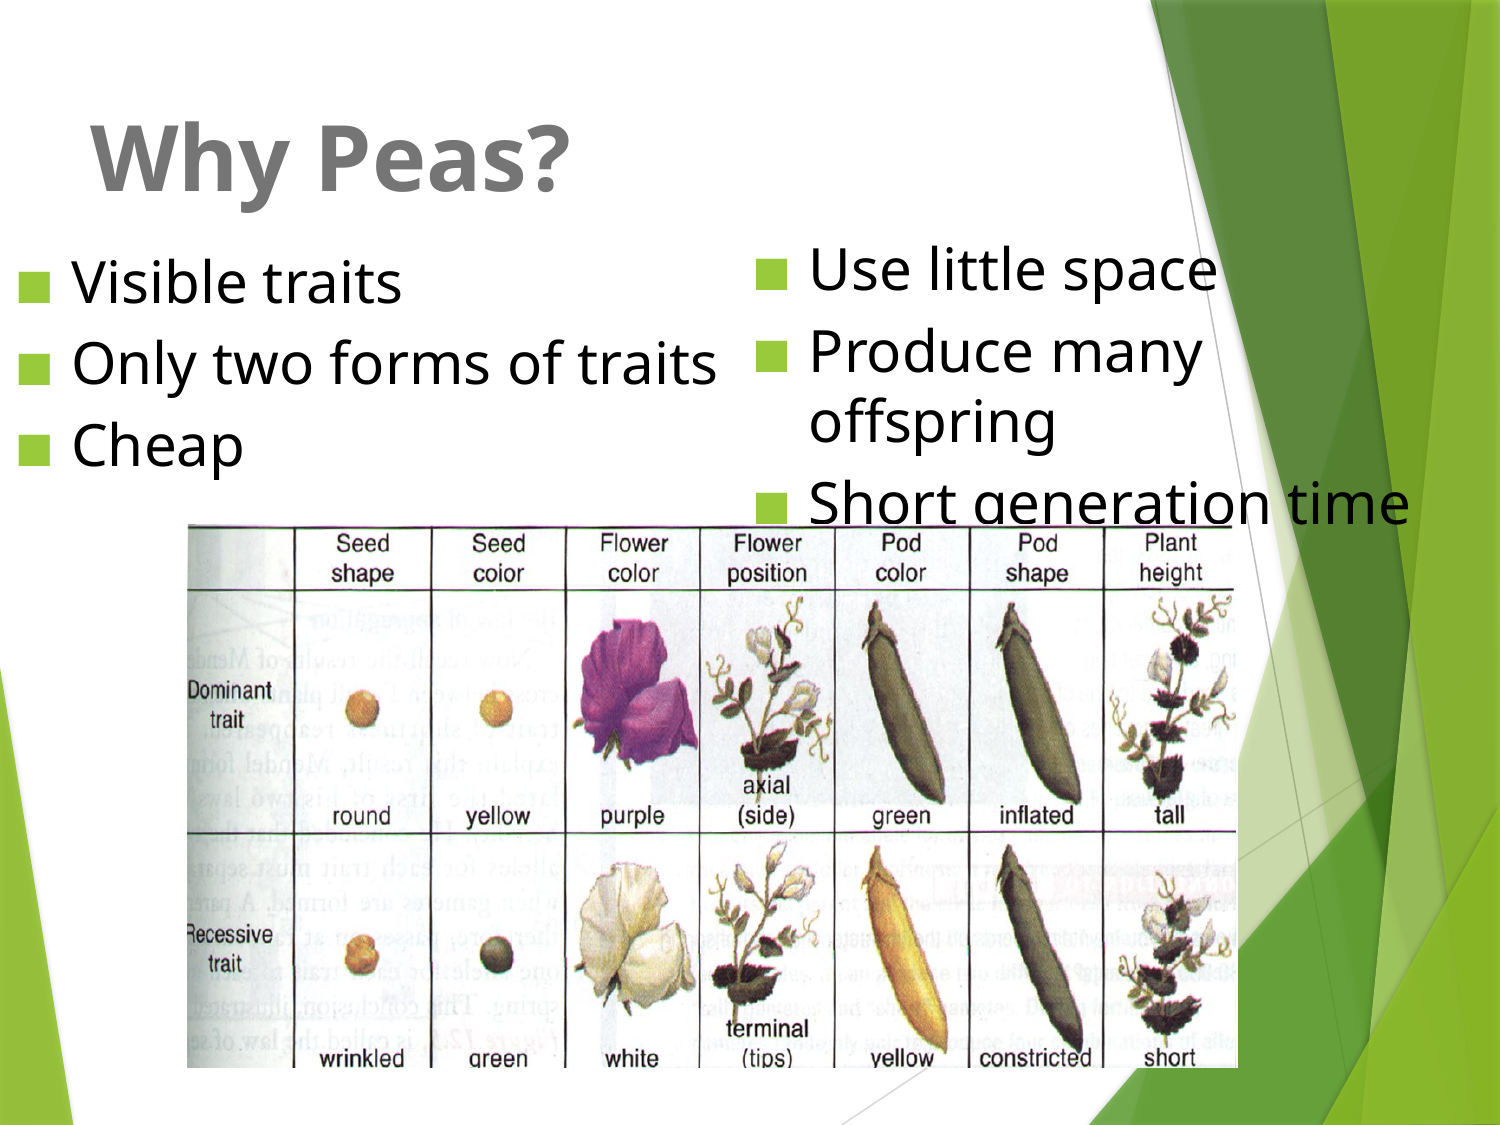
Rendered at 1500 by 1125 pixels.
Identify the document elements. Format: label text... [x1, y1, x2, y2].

list Use little space Produce many offspring Short generation time [737, 224, 1451, 913]
list Visible traits Only two forms of traits Cheap [0, 237, 737, 925]
title Why Peas? [75, 37, 1451, 237]
picture [186, 524, 1238, 1069]
